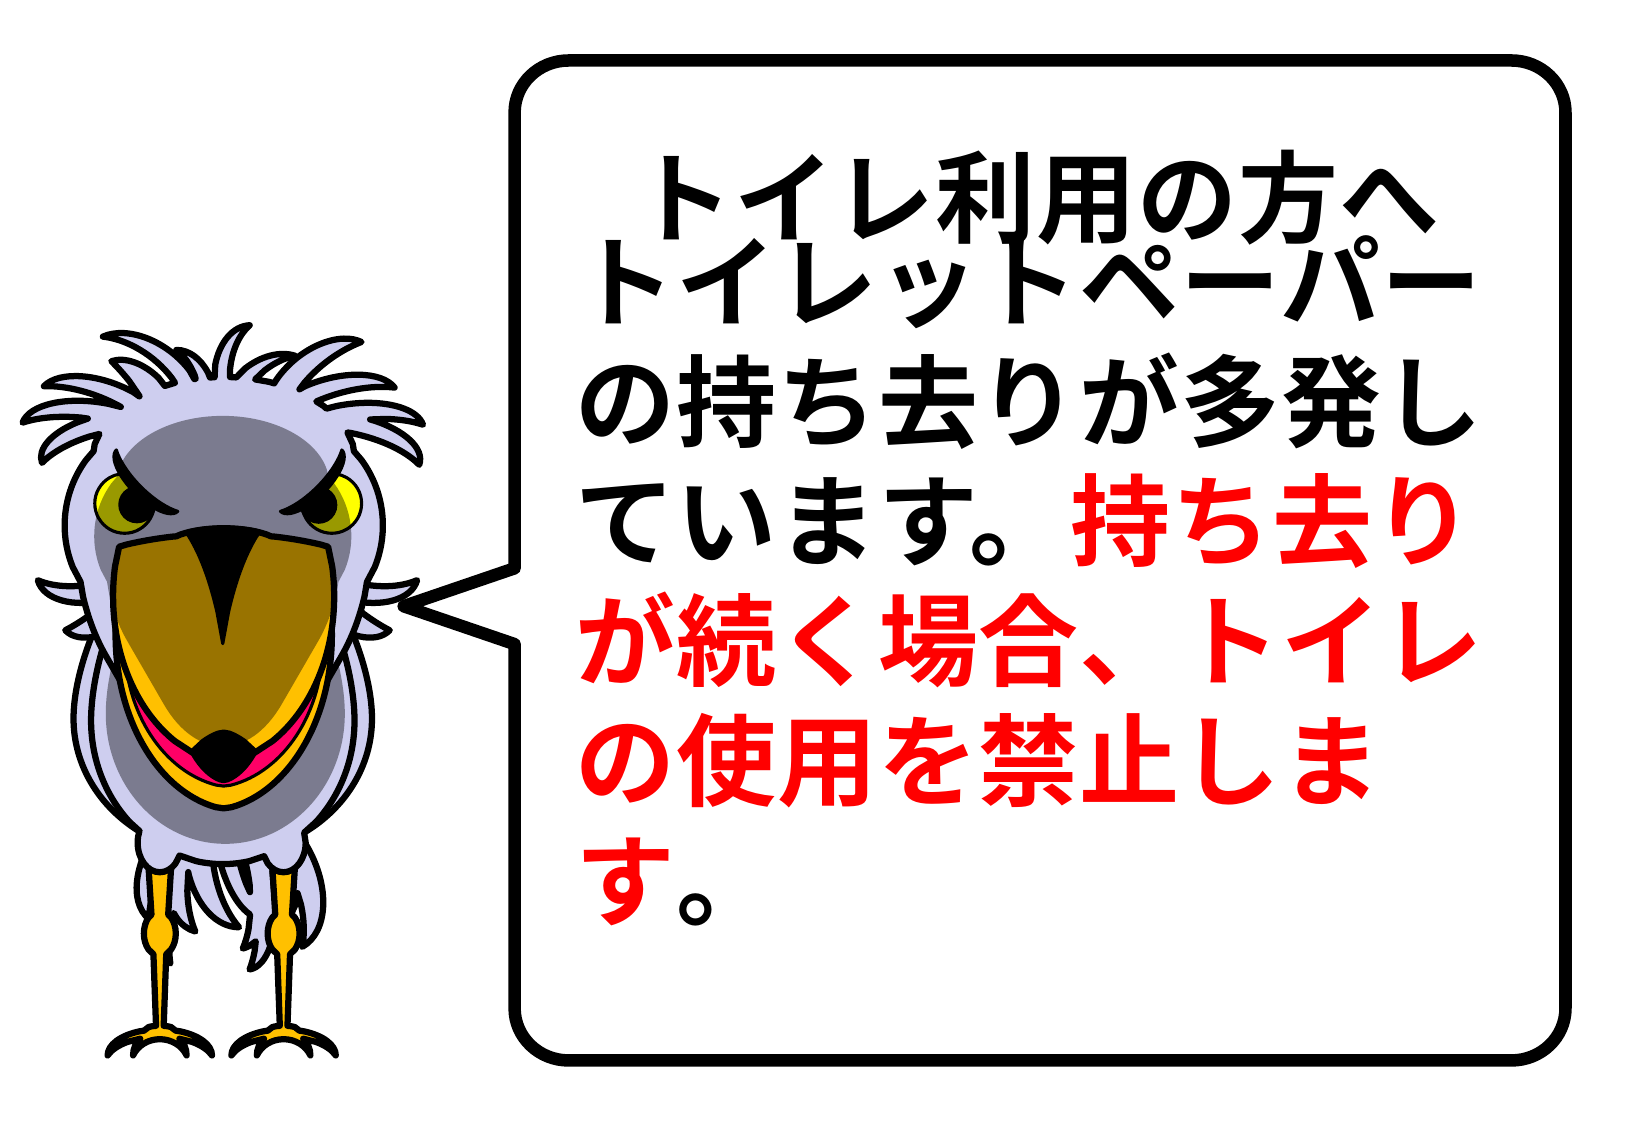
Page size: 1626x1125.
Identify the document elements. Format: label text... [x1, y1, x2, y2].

text_box [429, 58, 1568, 1063]
text_box トイレ利用の方へ [546, 128, 1528, 264]
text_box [22, 324, 424, 1056]
text_box トイレットペーパーの持ち去りが多発しています。持ち去りが続く場合、トイレの使用を禁止します。 [560, 211, 1542, 947]
